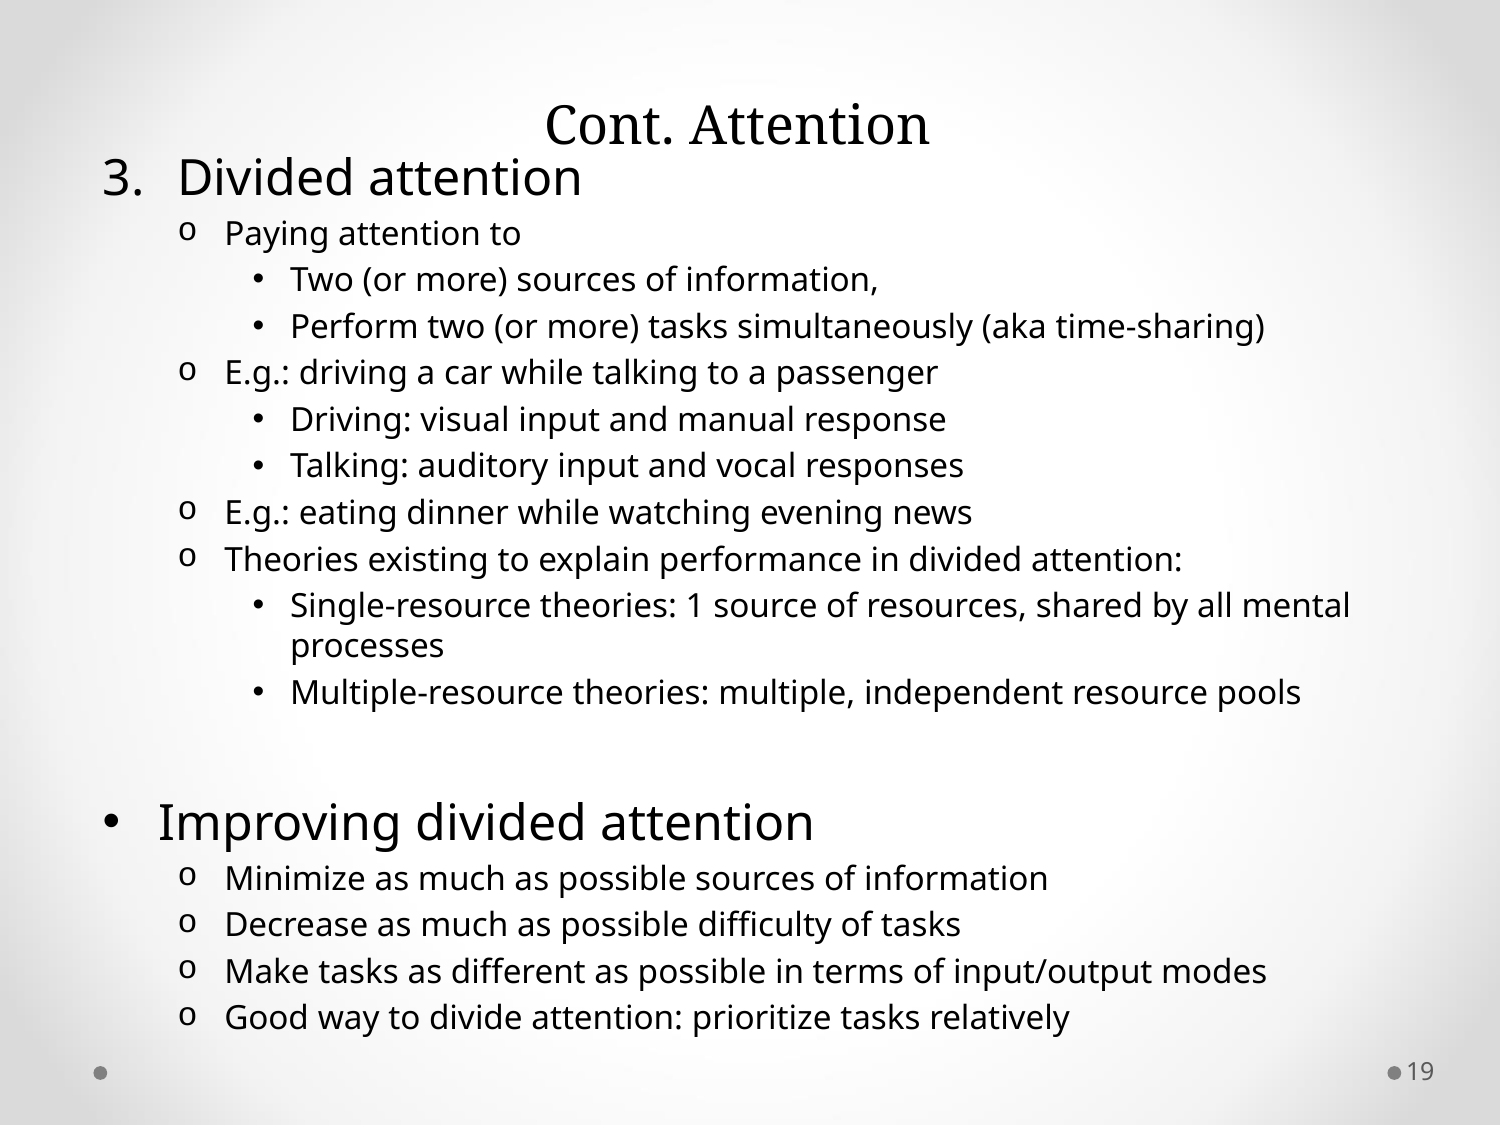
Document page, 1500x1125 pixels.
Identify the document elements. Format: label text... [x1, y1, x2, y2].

list Divided attention Paying attention to Two (or more) sources of information, Perform two (or more) tasks simultaneously (aka time-sharing) E.g.: driving a car while talking to a passenger Driving: visual input and manual response Talking: auditory input and vocal responses E.g.: eating dinner while watching evening news Theories existing to explain performance in divided attention: Single-resource theories: 1 source of resources, shared by all mental processes Multiple-resource theories: multiple, independent resource pools Improving divided attention Minimize as much as possible sources of information Decrease as much as possible difficulty of tasks Make tasks as different as possible in terms of input/output modes Good way to divide attention: prioritize tasks relatively [87, 137, 1438, 1113]
title Cont. Attention [62, 62, 1413, 163]
picture [0, 1, 1500, 1125]
slide_number 19 [1401, 1042, 1494, 1103]
